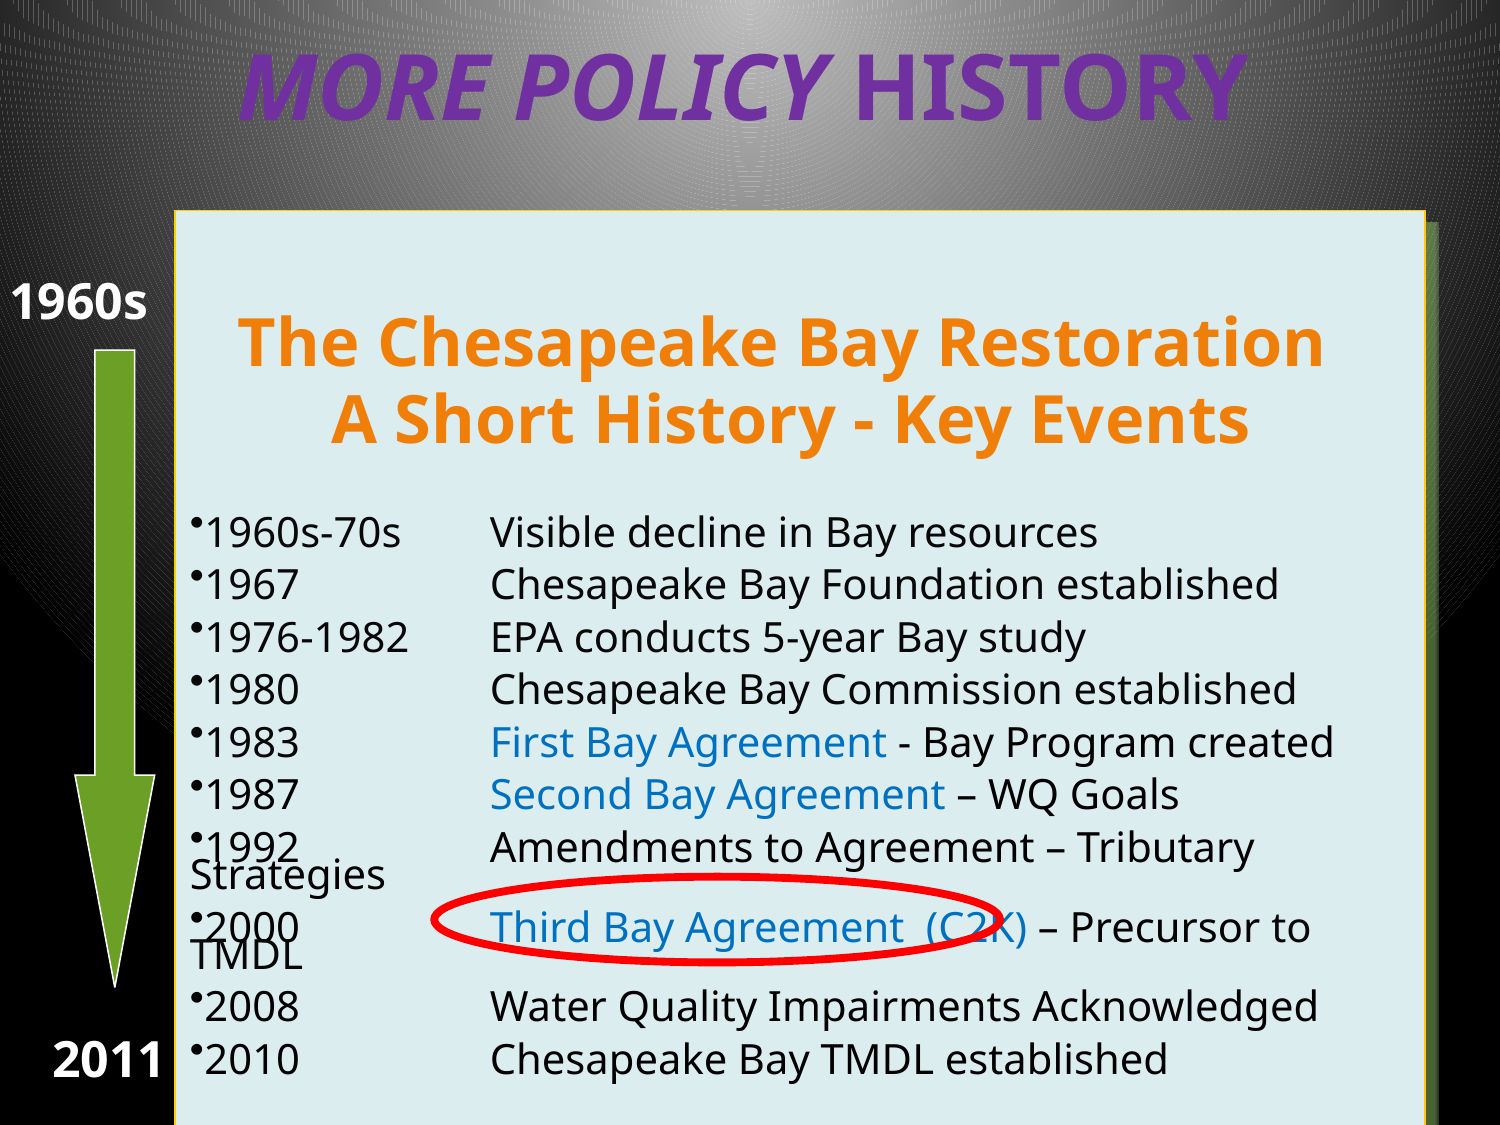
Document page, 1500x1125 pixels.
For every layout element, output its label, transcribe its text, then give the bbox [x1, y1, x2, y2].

text_box [430, 872, 1004, 967]
text_box 2011 [37, 1020, 197, 1096]
text_box The Chesapeake Bay Restoration A Short History - Key Events 1960s-70s Visible decline in Bay resources 1967 Chesapeake Bay Foundation established 1976-1982 EPA conducts 5-year Bay study 1980 Chesapeake Bay Commission established 1983 First Bay Agreement - Bay Program created 1987 Second Bay Agreement – WQ Goals 1992 Amendments to Agreement – Tributary Strategies 2000 Third Bay Agreement (C2K) – Precursor to TMDL 2008 Water Quality Impairments Acknowledged 2010 Chesapeake Bay TMDL established [174, 210, 1425, 1125]
text_box [75, 350, 155, 988]
text_box 1960s [0, 262, 163, 338]
text_box MORE POLICY HISTORY [37, 62, 1450, 206]
